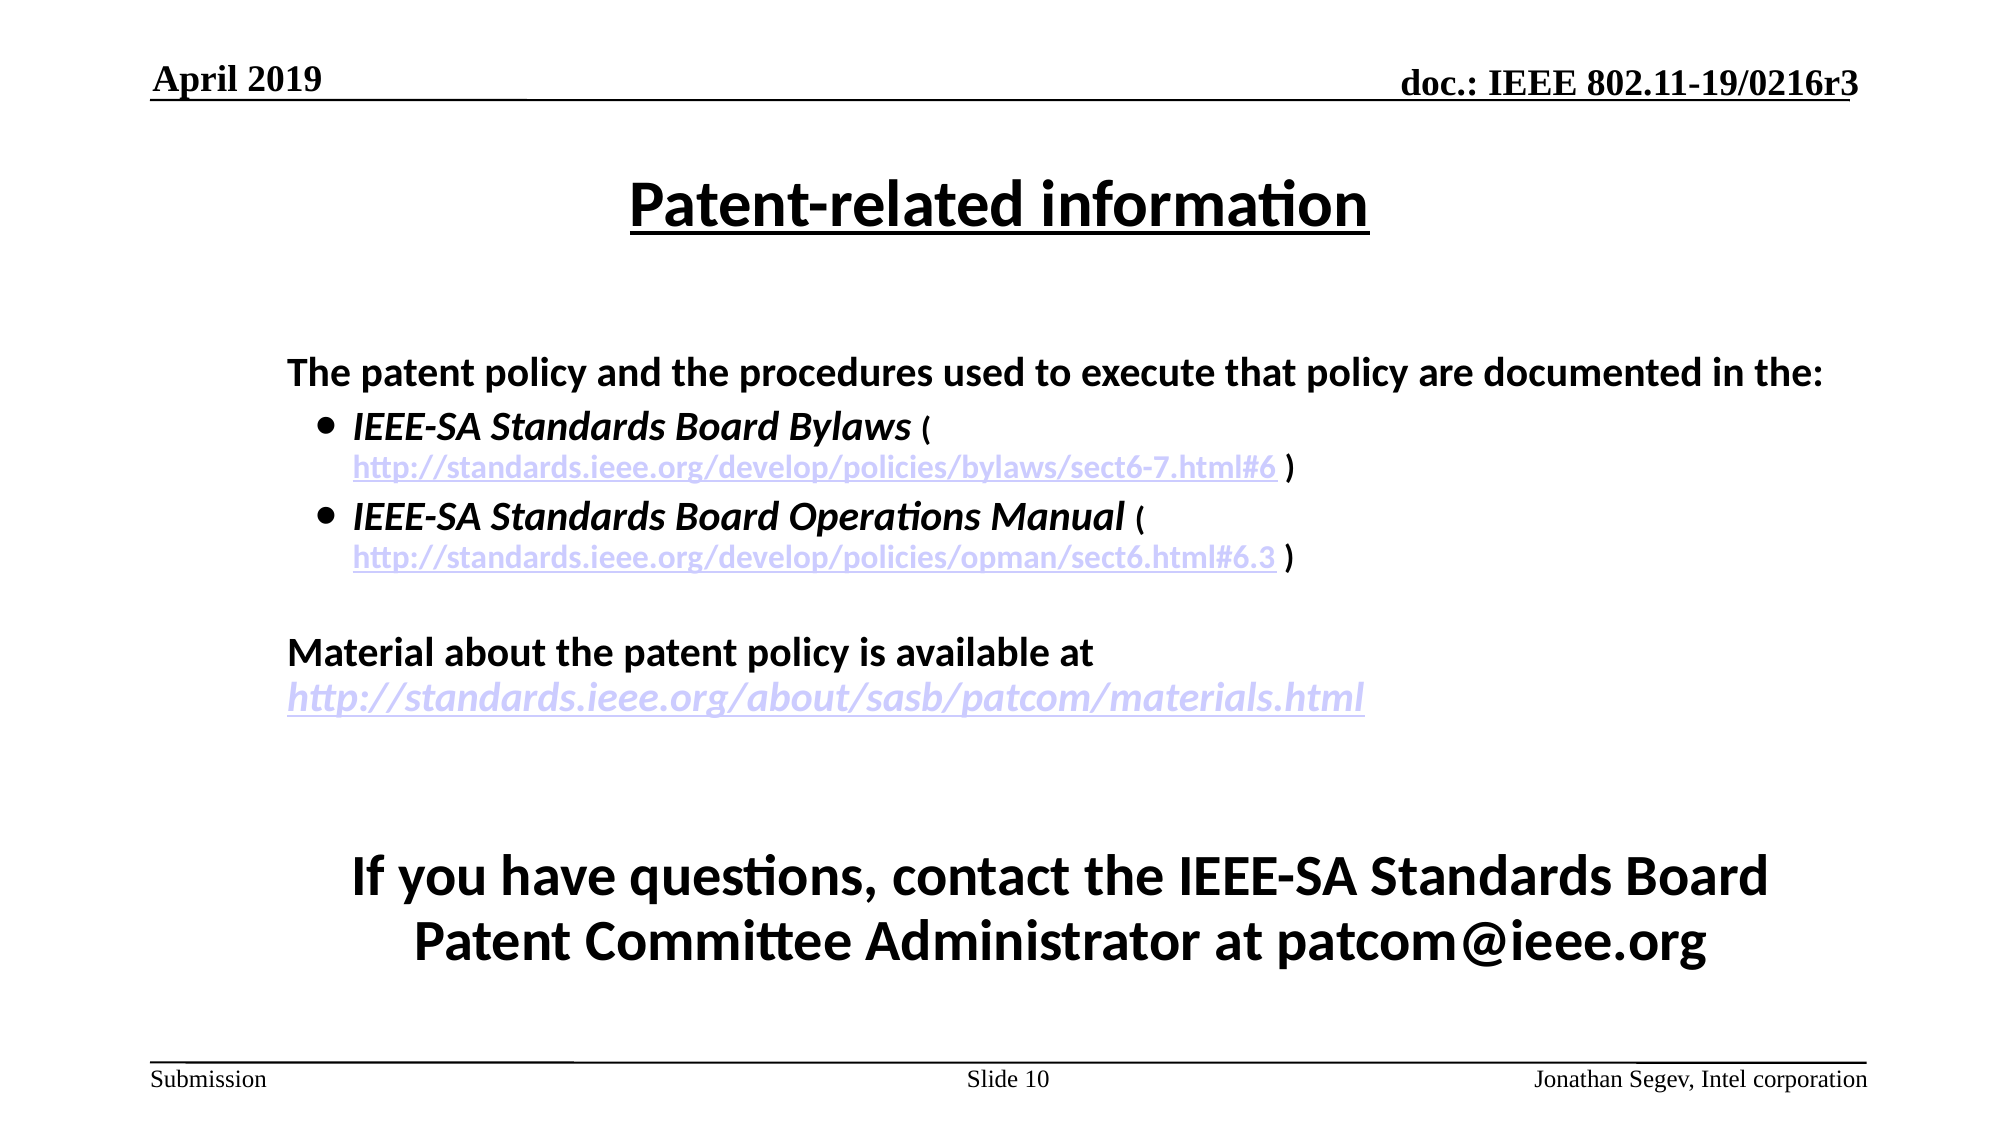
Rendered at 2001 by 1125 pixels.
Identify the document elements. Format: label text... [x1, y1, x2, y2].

title Patent-related information [149, 112, 1850, 288]
slide_number Slide 10 [950, 1061, 1067, 1123]
footer Jonathan Segev, Intel corporation [1171, 1061, 1869, 1093]
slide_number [152, 54, 563, 100]
list The patent policy and the procedures used to execute that policy are documented in the: IEEE-SA Standards Board Bylaws (http://standards.ieee.org/develop/policies/bylaws/sect6-7.html#6 ) IEEE-SA Standards Board Operations Manual (http://standards.ieee.org/develop/policies/opman/sect6.html#6.3 ) Material about the patent policy is available at http://standards.ieee.org/about/sasb/patcom/materials.html If you have questions, contact the IEEE-SA Standards Board Patent Committee Administrator at patcom@ieee.org [149, 324, 1850, 1000]
